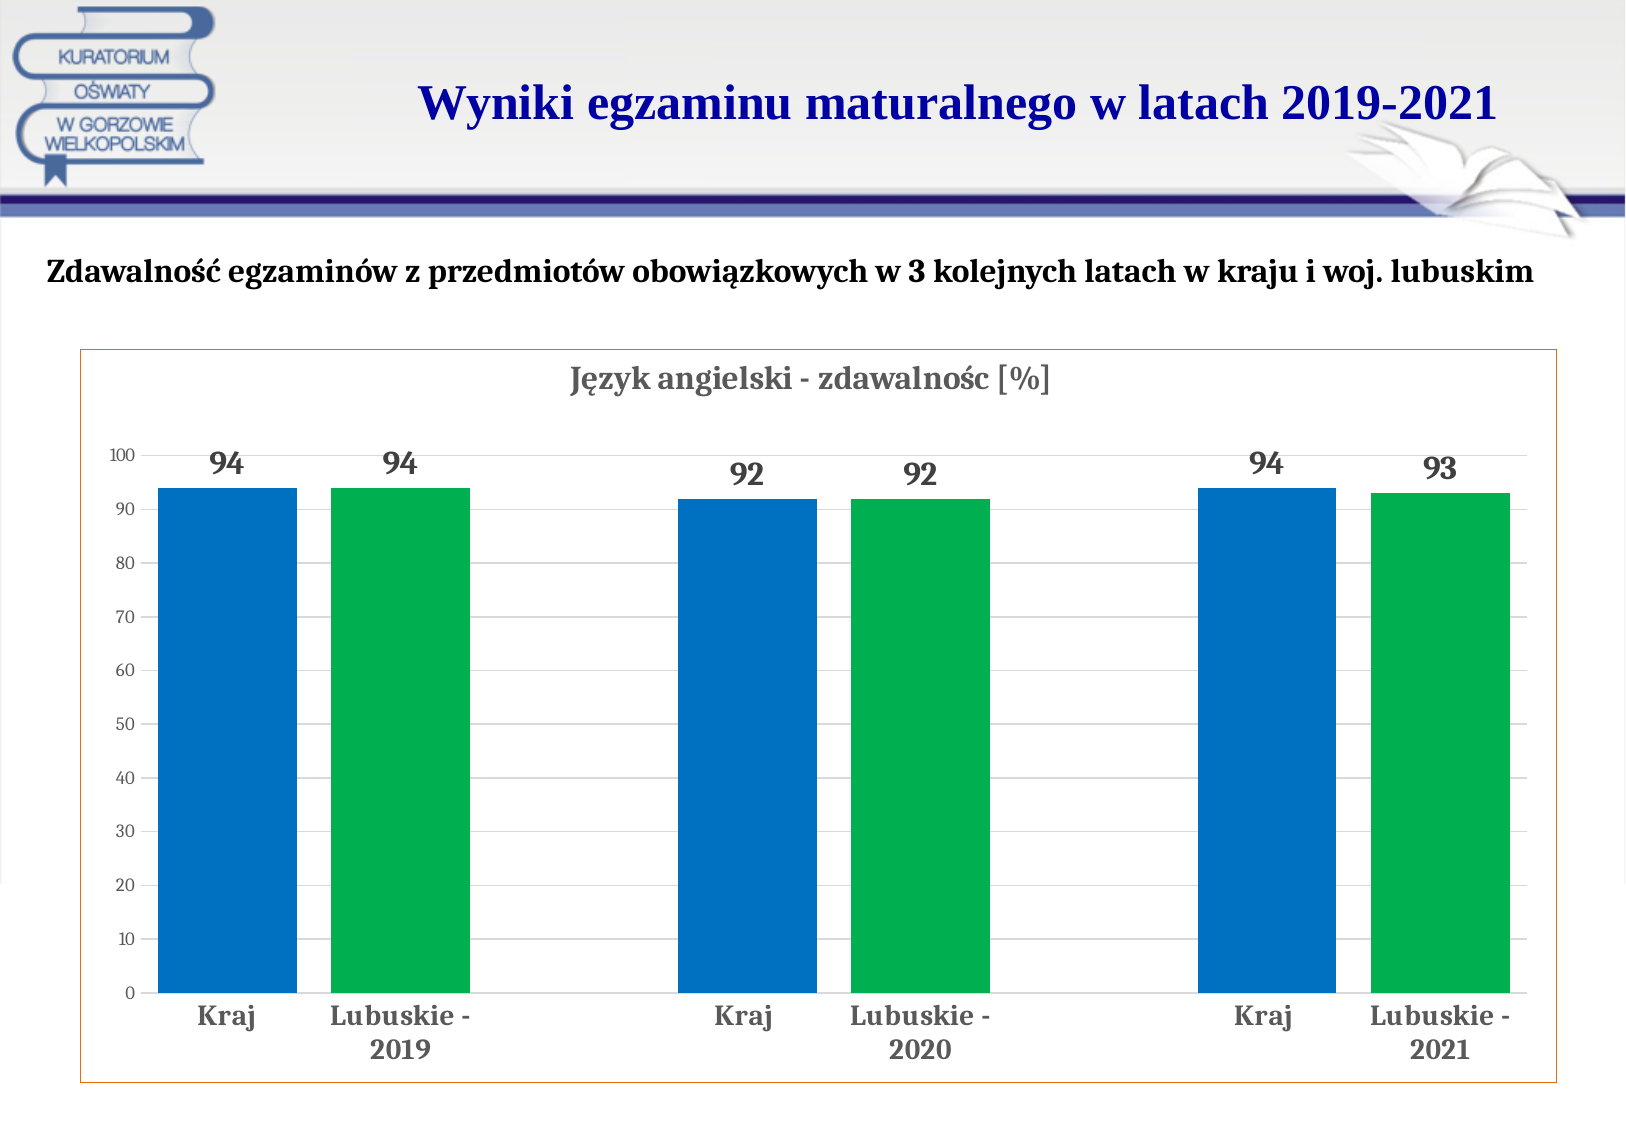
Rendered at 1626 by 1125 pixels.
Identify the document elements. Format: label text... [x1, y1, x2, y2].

title Wyniki egzaminu maturalnego w latach 2019-2021 [317, 23, 1600, 176]
picture [0, 0, 1626, 1125]
list Zdawalność egzaminów z przedmiotów obowiązkowych w 3 kolejnych latach w kraju i woj. lubuskim [4, 241, 1579, 1094]
chart [79, 349, 1557, 1083]
